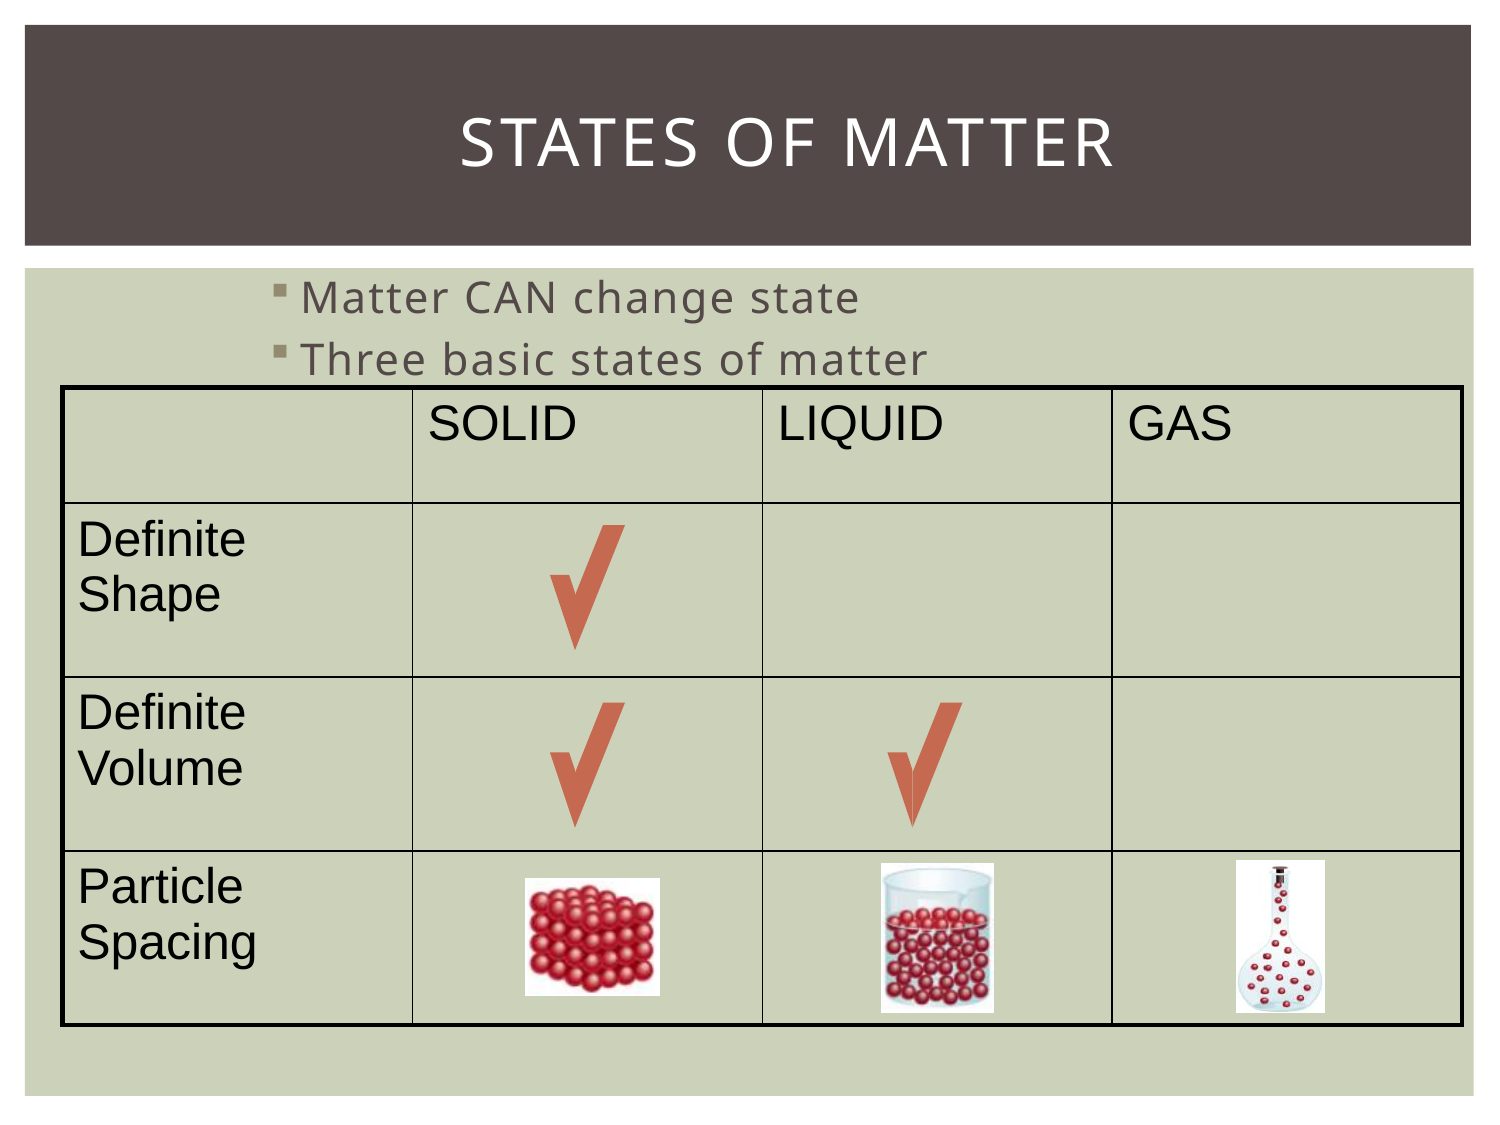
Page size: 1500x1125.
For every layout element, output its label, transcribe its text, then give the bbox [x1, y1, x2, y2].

picture [524, 877, 660, 996]
table_cell [413, 852, 762, 1023]
table_cell Definite Shape [65, 504, 412, 676]
table_cell [763, 852, 1111, 1023]
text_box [549, 702, 626, 828]
picture [1235, 860, 1326, 1013]
table_cell [413, 504, 762, 676]
table_header GAS [1113, 390, 1460, 502]
table_cell Definite Volume [65, 678, 412, 850]
table_cell [1113, 504, 1460, 676]
table_cell [413, 678, 762, 850]
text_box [887, 702, 963, 828]
table_cell [1113, 678, 1460, 850]
list Matter CAN change state Three basic states of matter [150, 262, 1425, 385]
table_cell [1113, 852, 1460, 1023]
title states of Matter [150, 45, 1425, 234]
picture [880, 863, 995, 1013]
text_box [549, 524, 626, 651]
table_cell [763, 504, 1111, 676]
table_cell Particle Spacing [65, 852, 412, 1023]
table_header SOLID [413, 390, 762, 502]
table_cell [763, 678, 1111, 850]
table_header [65, 390, 412, 502]
table_header LIQUID [763, 390, 1111, 502]
